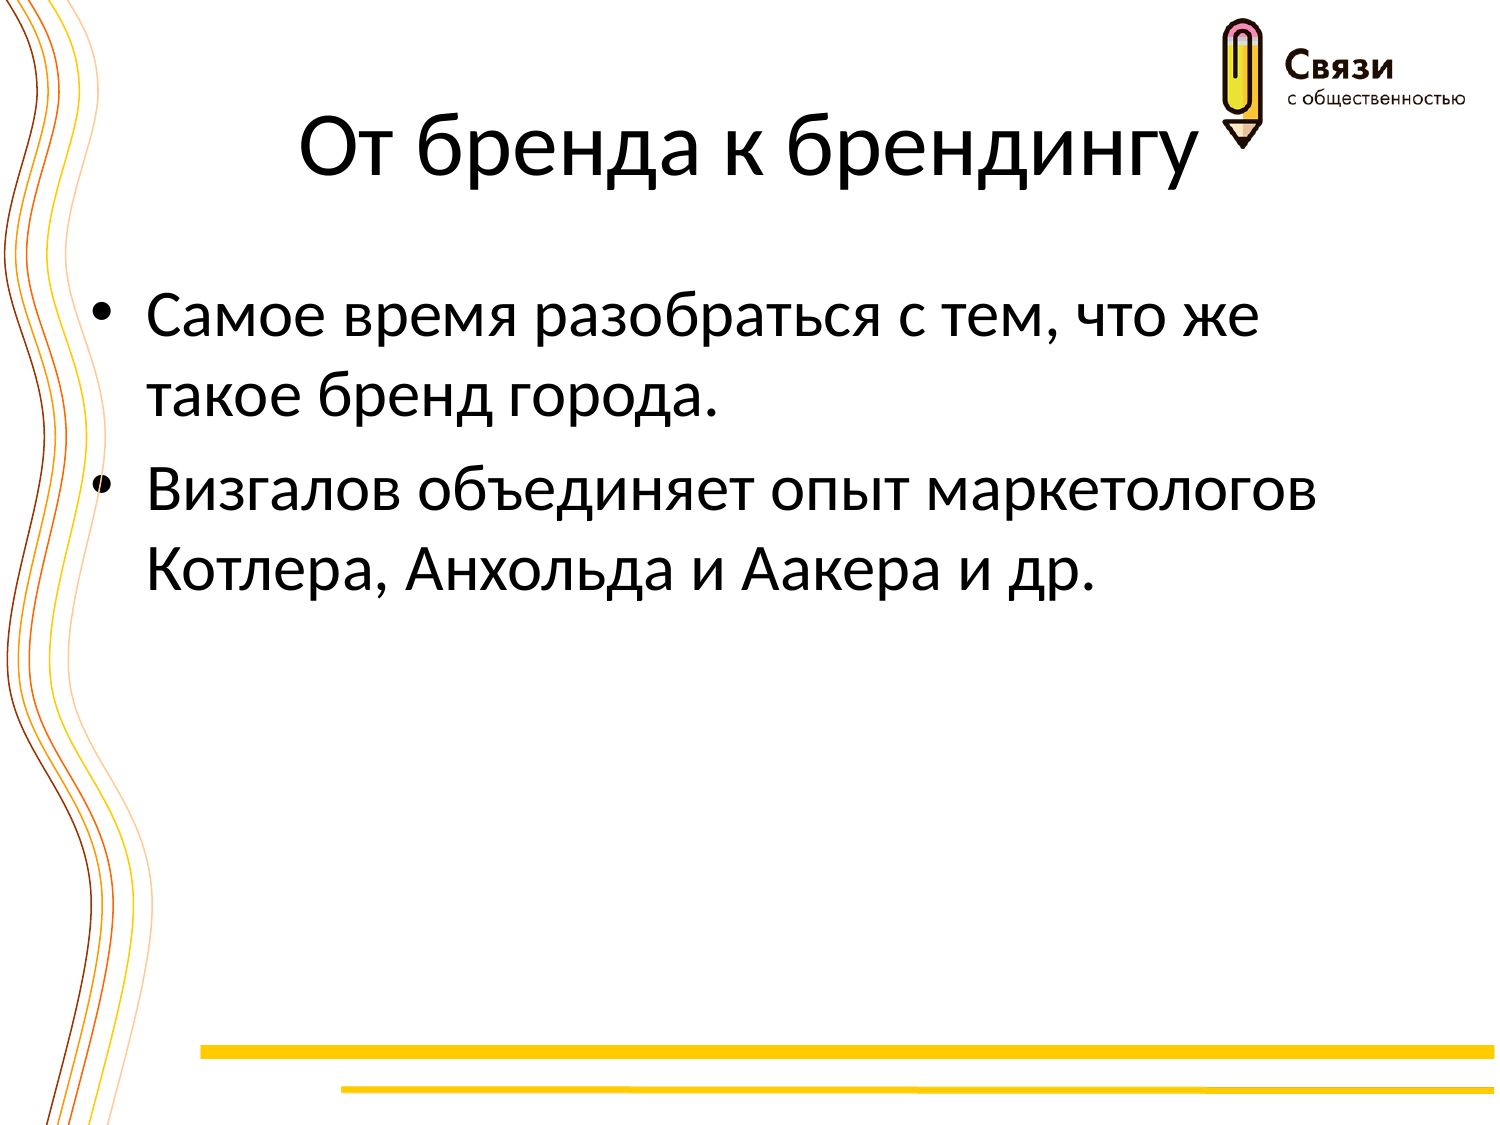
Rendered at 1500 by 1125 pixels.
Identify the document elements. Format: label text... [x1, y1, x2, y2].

title От бренда к брендингу [213, 45, 1425, 233]
picture [199, 1045, 1495, 1059]
picture [339, 1086, 1495, 1095]
picture [1222, 18, 1472, 150]
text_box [4, 0, 207, 1125]
list Самое время разобраться с тем, что же такое бренд города. Визгалов объединяет опыт маркетологов Котлера, Анхольда и Аакера и др. [213, 262, 1425, 1005]
